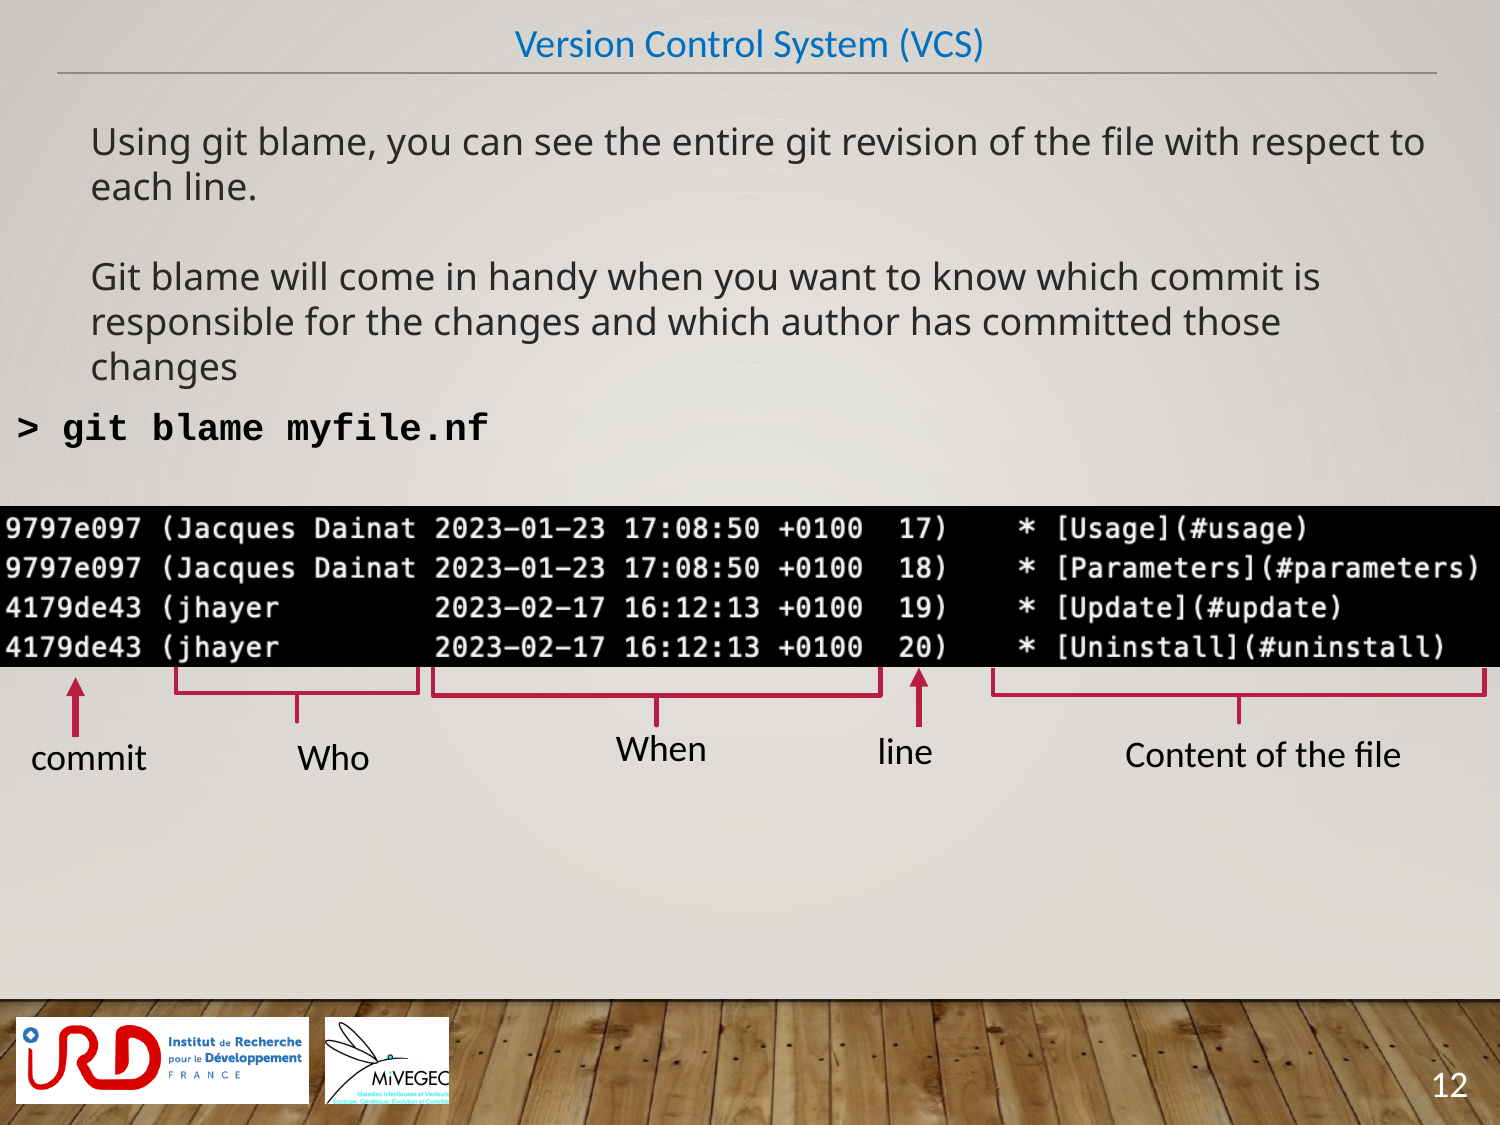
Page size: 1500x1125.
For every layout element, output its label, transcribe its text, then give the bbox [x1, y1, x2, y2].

text_box Version Control System (VCS) [0, 0, 1500, 73]
text_box > git blame myfile.nf [2, 395, 1439, 456]
text_box Using git blame, you can see the entire git revision of the file with respect to each line. Git blame will come in handy when you want to know which commit is responsible for the changes and which author has committed those changes [75, 110, 1447, 396]
picture [0, 506, 1500, 667]
slide_number 12 [1378, 1052, 1484, 1103]
text_box line [863, 720, 1049, 780]
text_box When [601, 716, 732, 777]
text_box [992, 667, 1486, 724]
text_box Who [282, 725, 386, 786]
text_box [175, 667, 419, 723]
picture [0, 999, 1500, 1125]
text_box commit [16, 725, 202, 786]
text_box Content of the file [1110, 722, 1447, 782]
text_box [432, 667, 881, 726]
